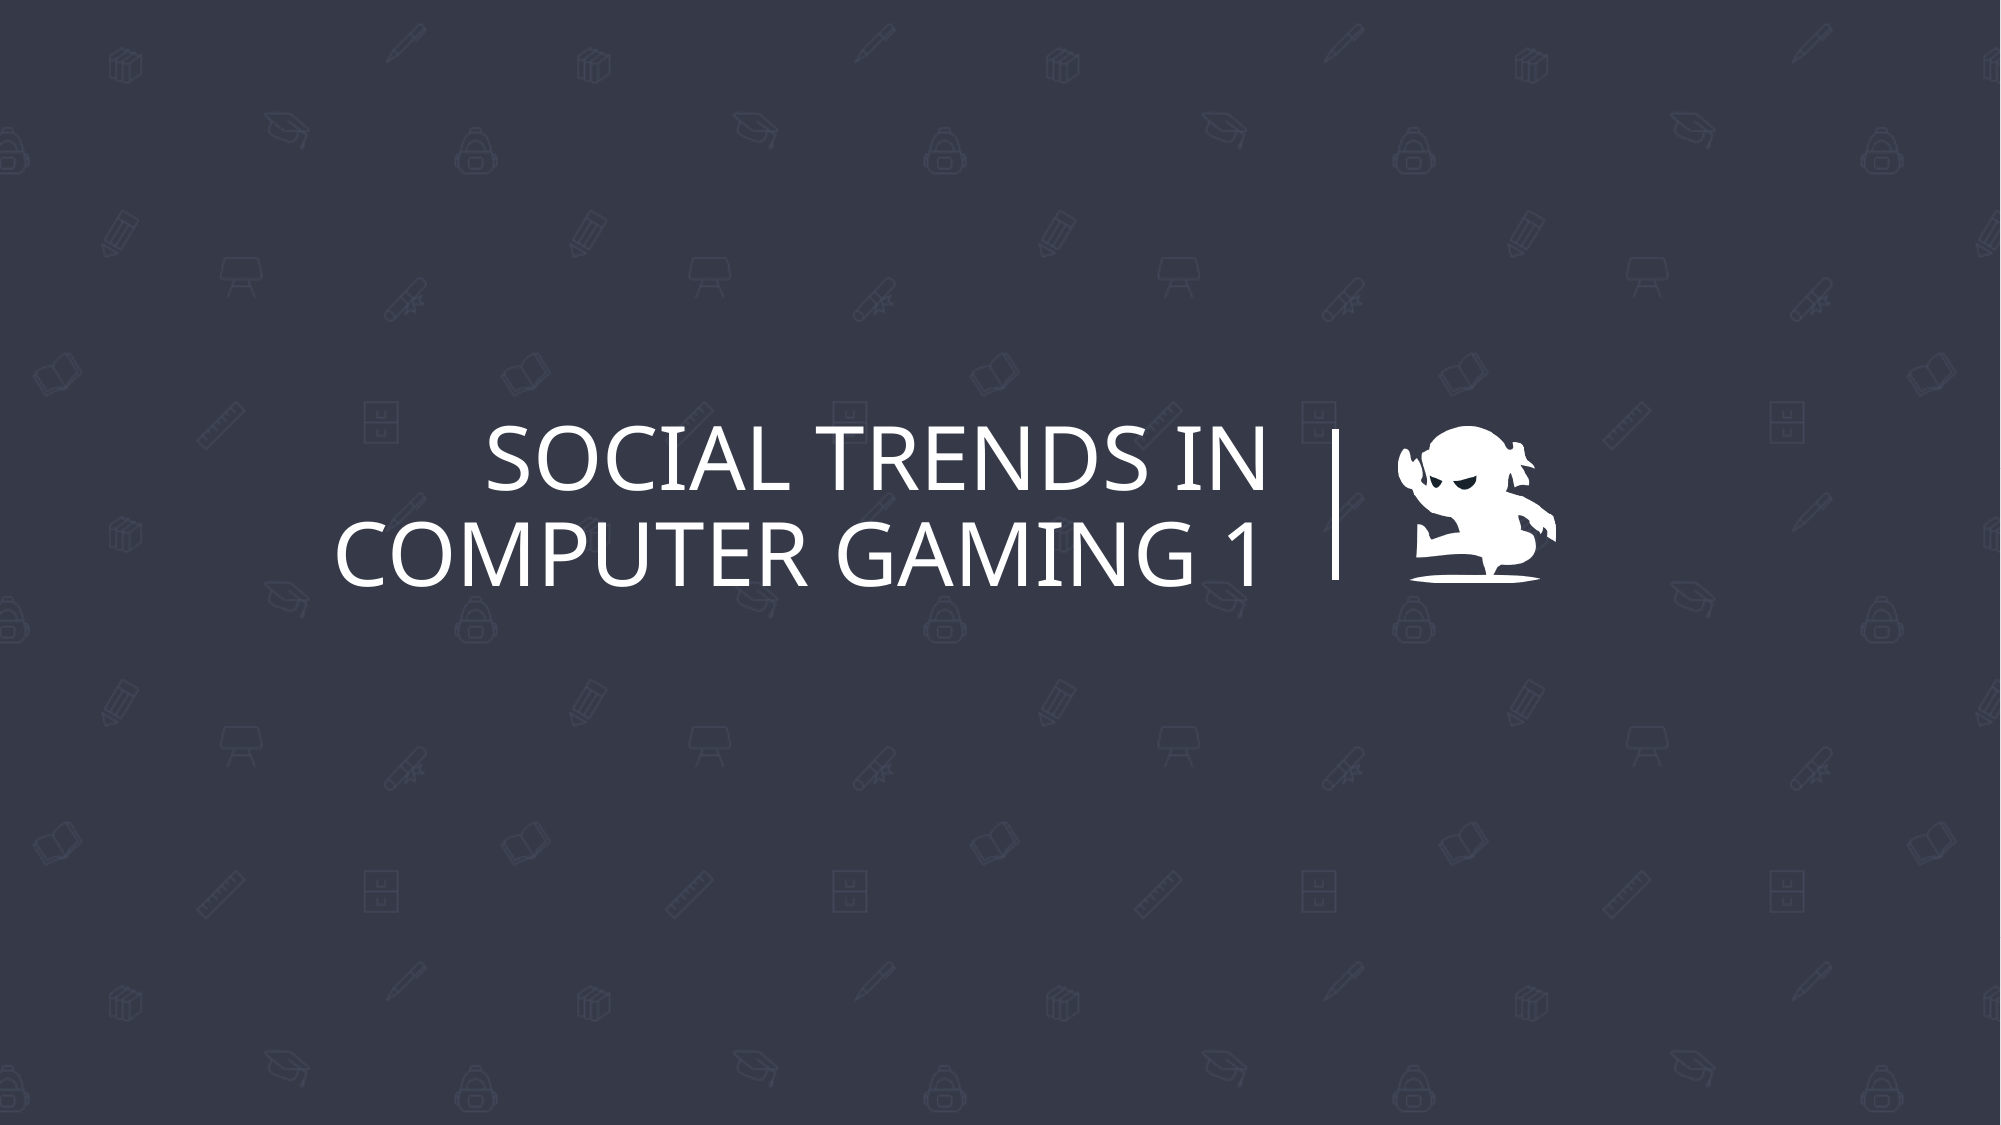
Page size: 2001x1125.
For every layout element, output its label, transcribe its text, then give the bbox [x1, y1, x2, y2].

picture [0, 0, 2001, 1125]
title SOCIAL TRENDS IN COMPUTER GAMING 1 [330, 389, 1273, 606]
